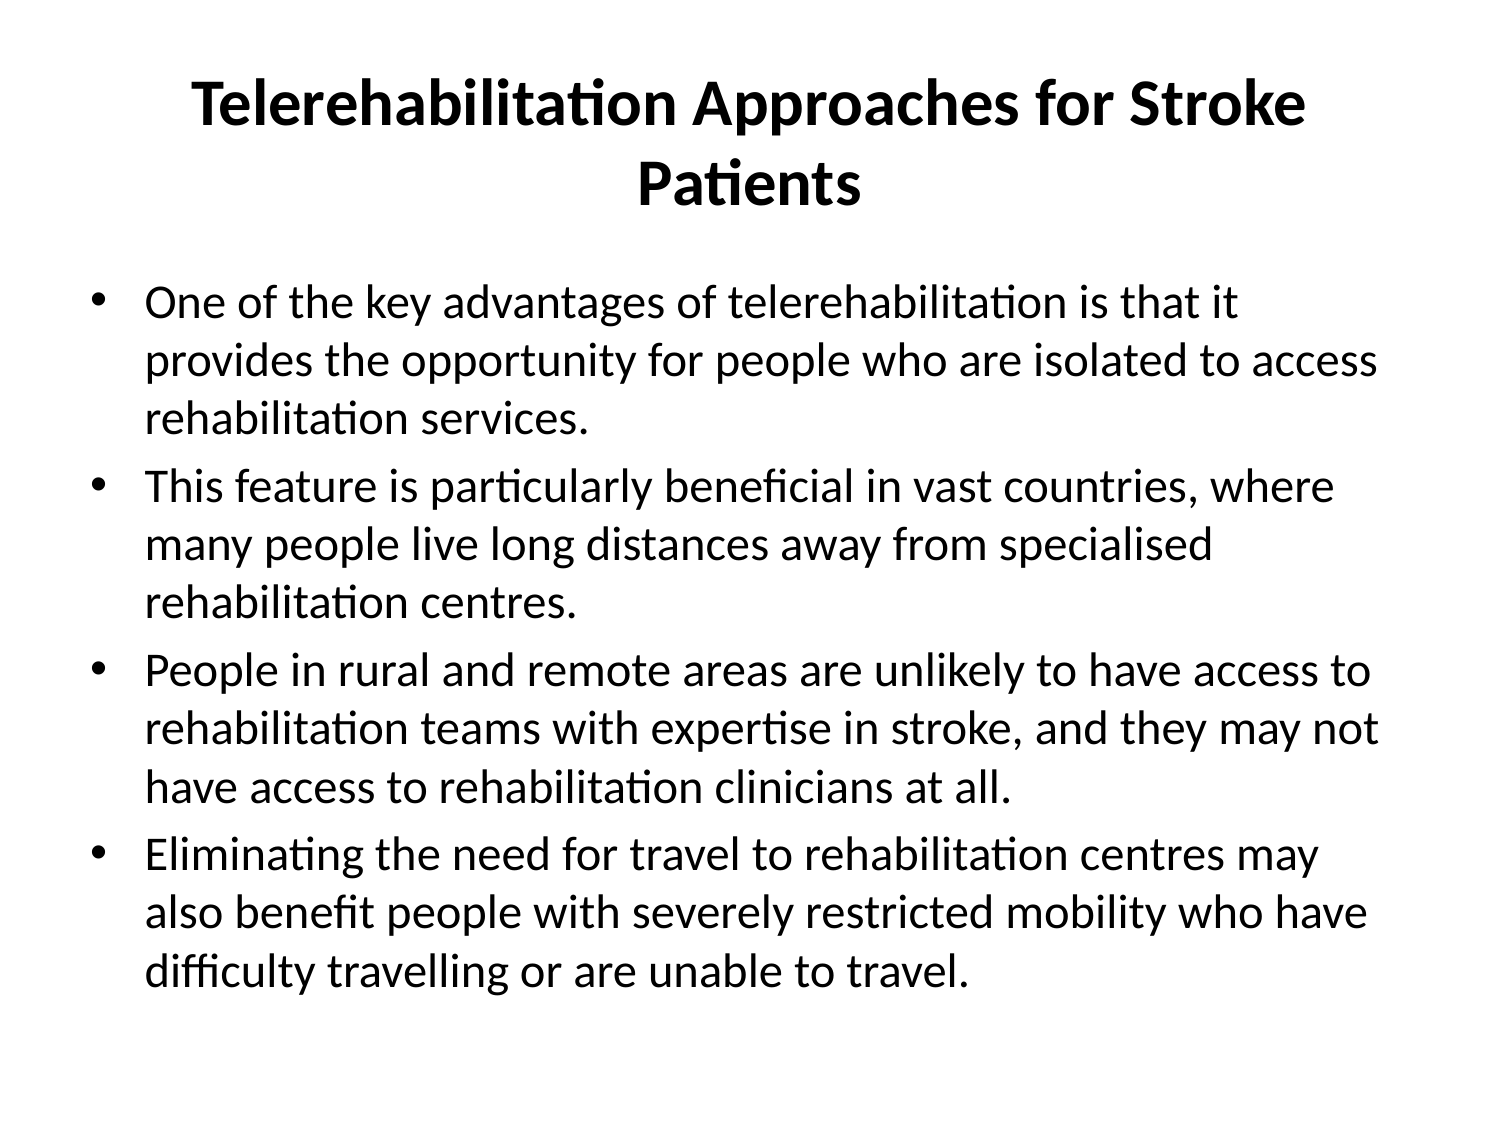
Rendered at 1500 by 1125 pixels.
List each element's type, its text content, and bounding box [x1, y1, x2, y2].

title Telerehabilitation Approaches for Stroke Patients [75, 45, 1425, 233]
list One of the key advantages of telerehabilitation is that it provides the opportunity for people who are isolated to access rehabilitation services. This feature is particularly beneficial in vast countries, where many people live long distances away from specialised rehabilitation centres. People in rural and remote areas are unlikely to have access to rehabilitation teams with expertise in stroke, and they may not have access to rehabilitation clinicians at all. Eliminating the need for travel to rehabilitation centres may also benefit people with severely restricted mobility who have difficulty travelling or are unable to travel. [75, 262, 1425, 1005]
